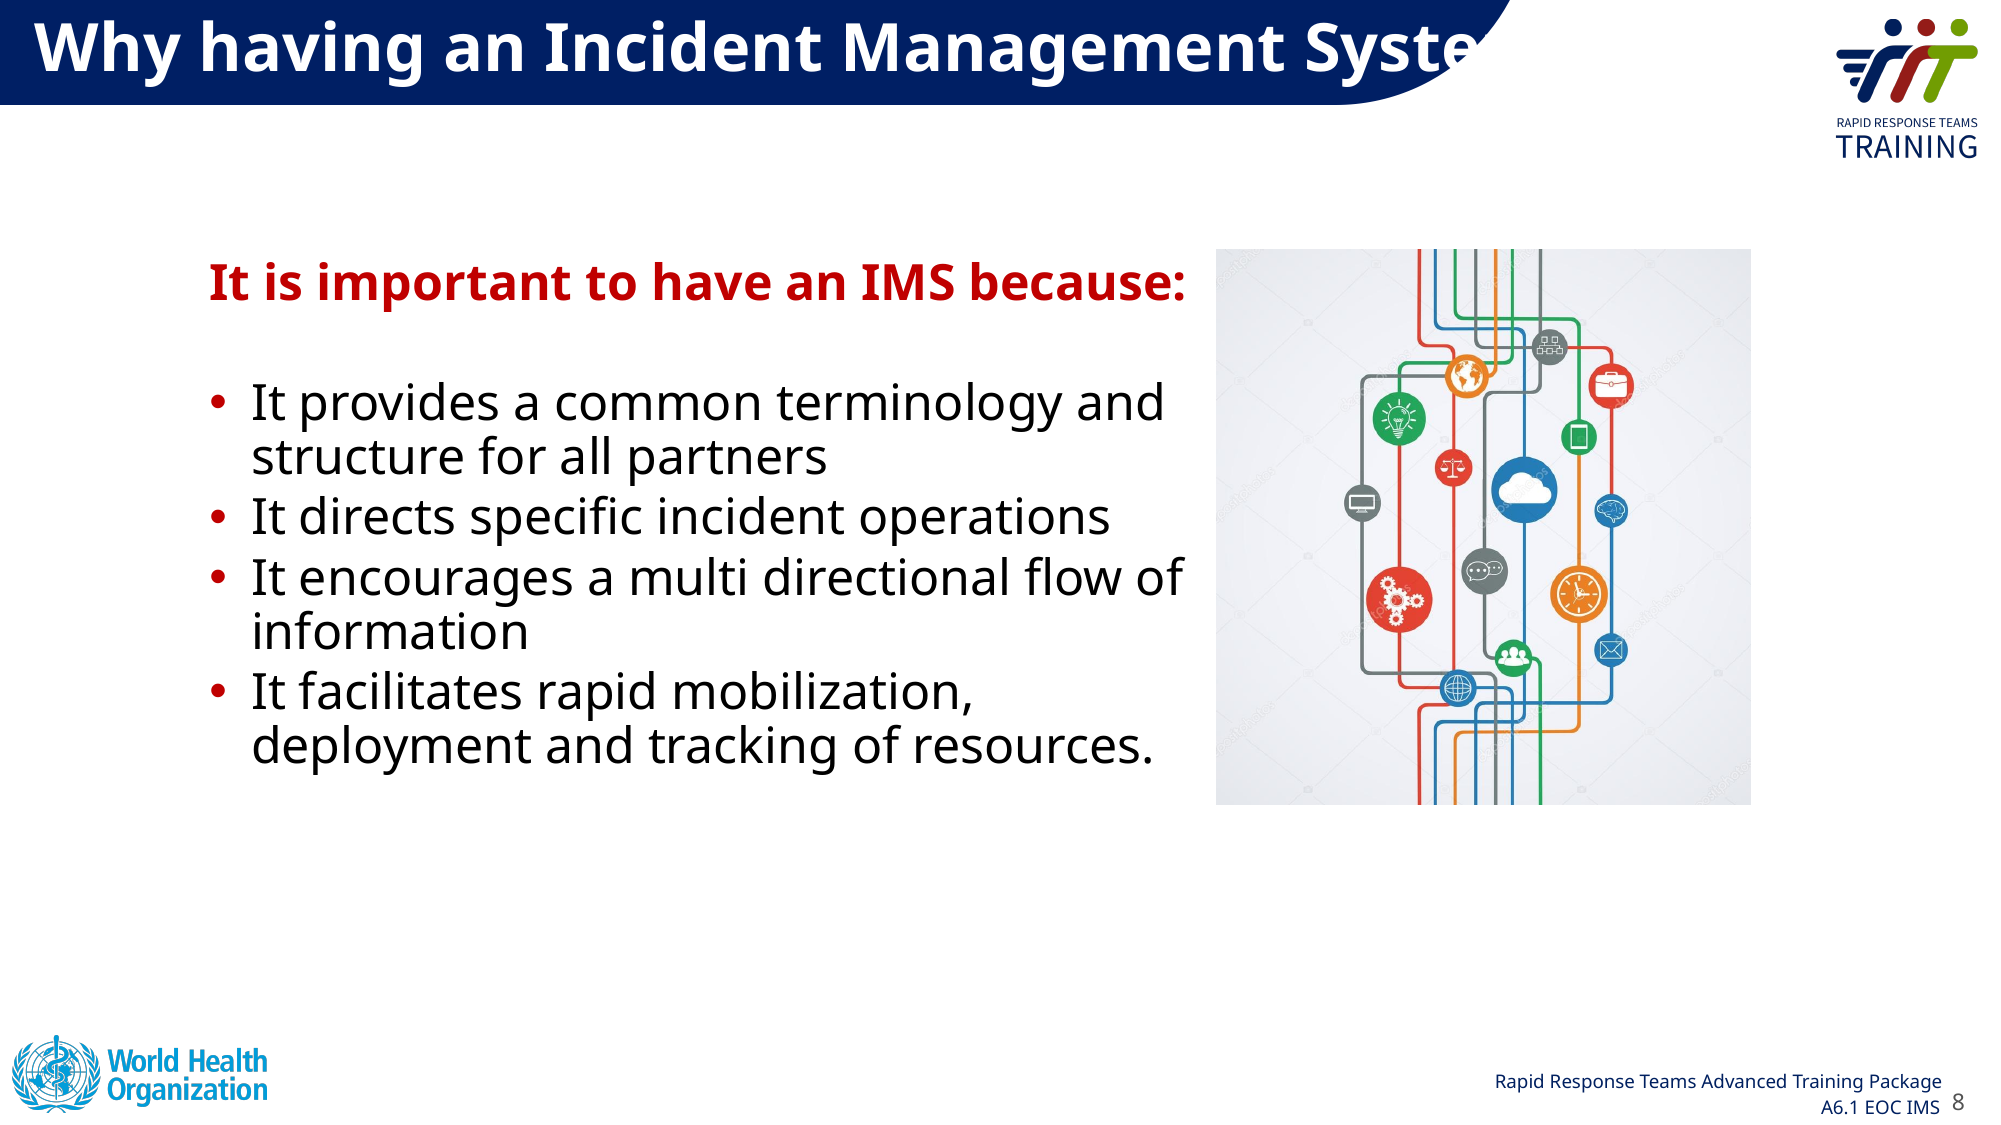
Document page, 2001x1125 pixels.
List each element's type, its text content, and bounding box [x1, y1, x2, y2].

picture [1835, 19, 1978, 167]
picture [12, 1035, 267, 1113]
slide_number 8 [1882, 1037, 1916, 1092]
picture [0, 0, 1533, 105]
picture [58, 1050, 64, 1058]
picture [12, 1083, 48, 1113]
title Why having an Incident Management System? [26, 3, 1828, 96]
picture [1215, 249, 1751, 805]
list It is important to have an IMS because: It provides a common terminology and structure for all partners It directs specific incident operations It encourages a multi directional flow of information It facilitates rapid mobilization, deployment and tracking of resources. [201, 249, 1217, 1014]
